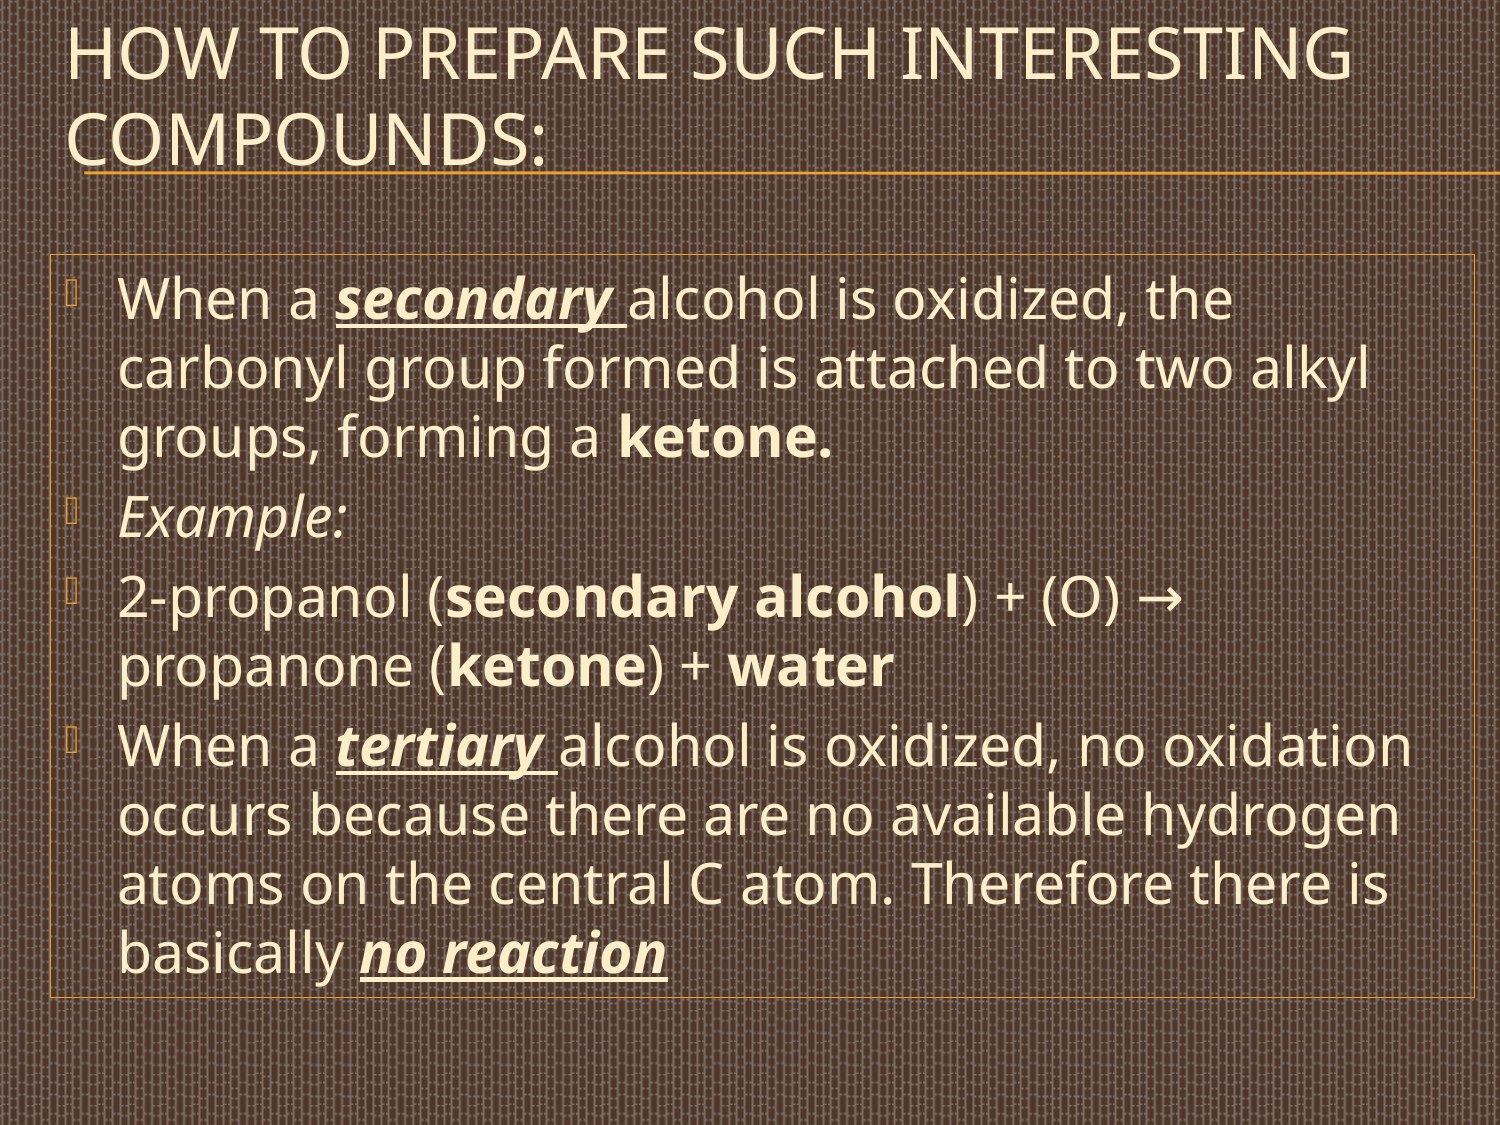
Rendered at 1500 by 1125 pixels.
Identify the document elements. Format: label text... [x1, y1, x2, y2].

title How to prepare such interesting compounds: [50, 0, 1475, 188]
list When a secondary alcohol is oxidized, the carbonyl group formed is attached to two alkyl groups, forming a ketone. Example: 2-propanol (secondary alcohol) + (O) → propanone (ketone) + water When a tertiary alcohol is oxidized, no oxidation occurs because there are no available hydrogen atoms on the central C atom. Therefore there is basically no reaction [50, 254, 1475, 998]
